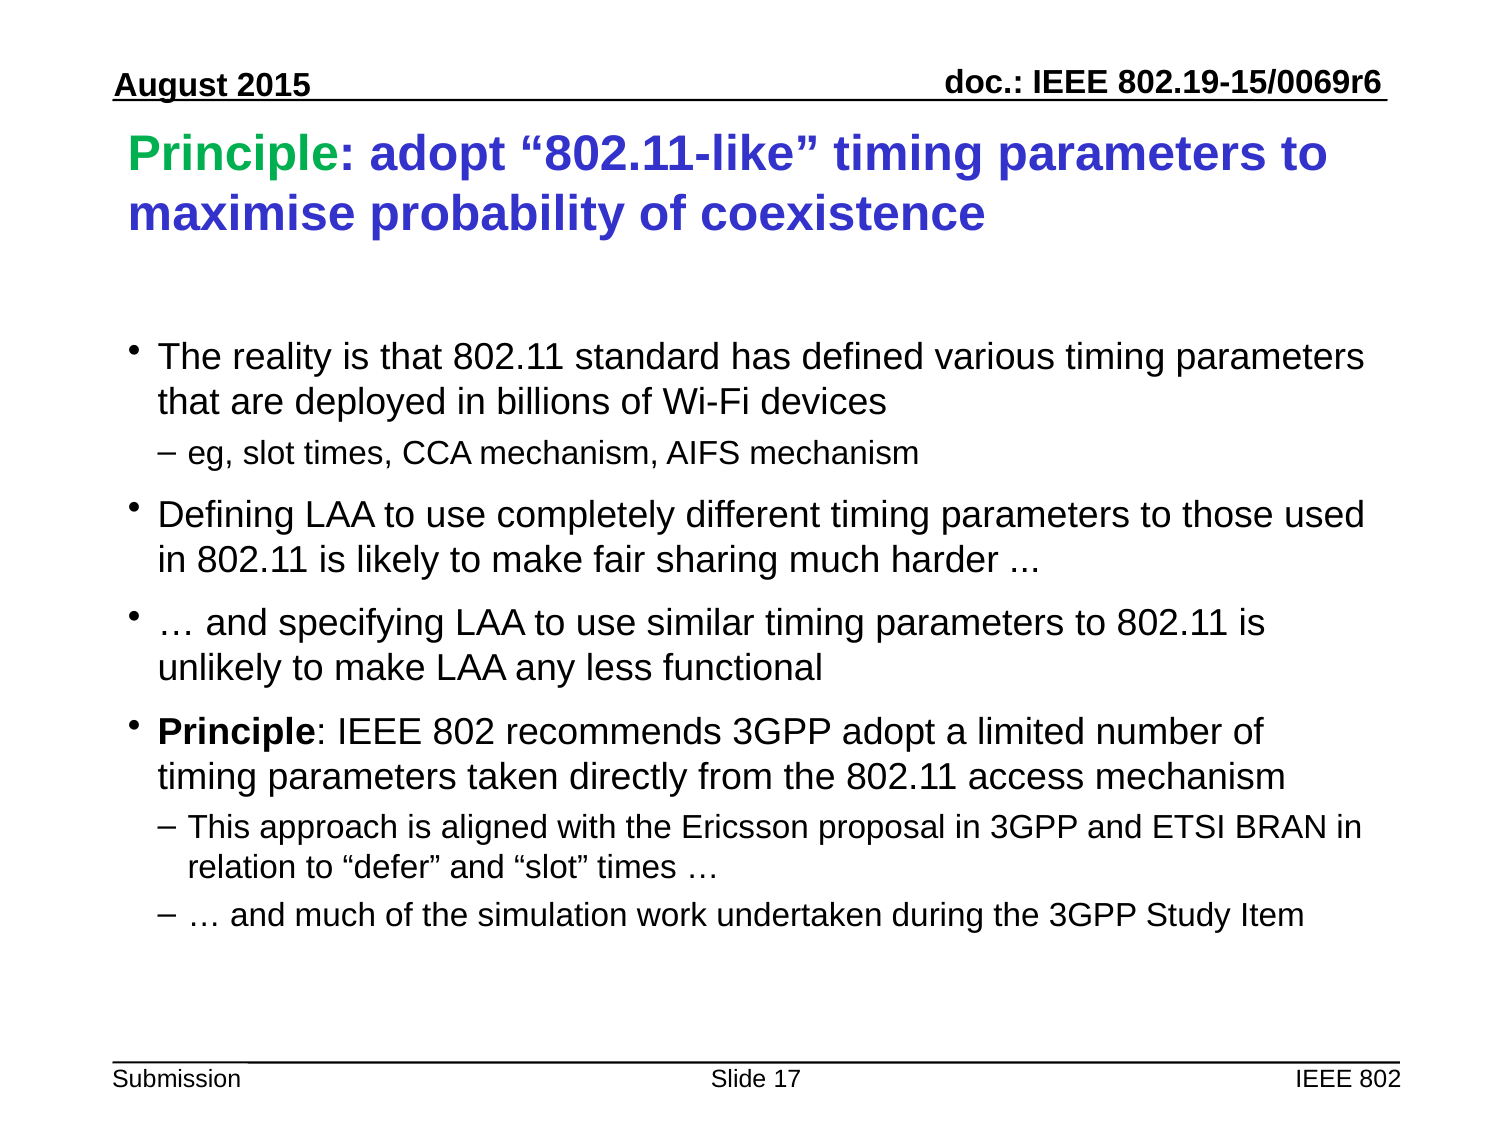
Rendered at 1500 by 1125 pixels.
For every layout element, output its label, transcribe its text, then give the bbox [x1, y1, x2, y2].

slide_number Slide 17 [709, 1061, 803, 1093]
list The reality is that 802.11 standard has defined various timing parameters that are deployed in billions of Wi-Fi devices eg, slot times, CCA mechanism, AIFS mechanism Defining LAA to use completely different timing parameters to those used in 802.11 is likely to make fair sharing much harder ... … and specifying LAA to use similar timing parameters to 802.11 is unlikely to make LAA any less functional Principle: IEEE 802 recommends 3GPP adopt a limited number of timing parameters taken directly from the 802.11 access mechanism This approach is aligned with the Ericsson proposal in 3GPP and ETSI BRAN in relation to “defer” and “slot” times … … and much of the simulation work undertaken during the 3GPP Study Item [112, 324, 1388, 1000]
footer IEEE 802 [1294, 1061, 1402, 1093]
title Principle: adopt “802.11-like” timing parameters to maximise probability of coexistence [112, 112, 1388, 288]
